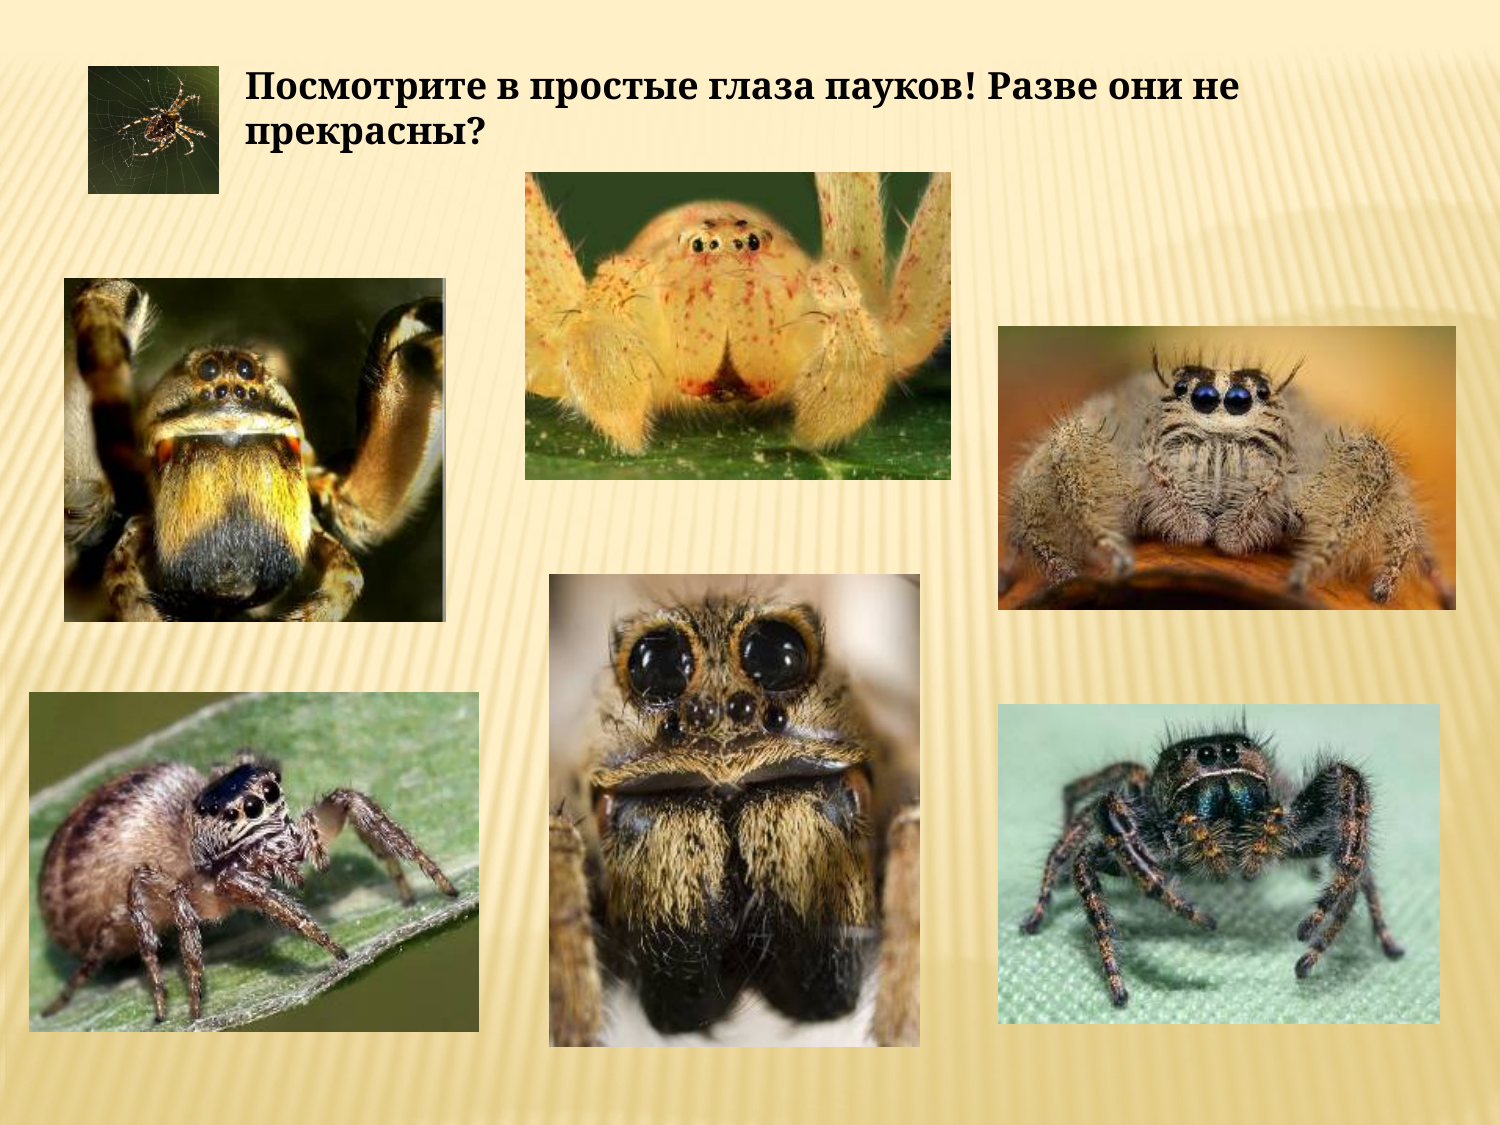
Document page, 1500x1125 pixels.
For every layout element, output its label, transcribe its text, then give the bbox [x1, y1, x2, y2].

picture [64, 278, 447, 622]
picture [997, 703, 1440, 1024]
text_box Посмотрите в простые глаза пауков! Разве они не прекрасны? [230, 54, 1436, 160]
picture [29, 692, 479, 1033]
picture [548, 573, 920, 1048]
picture [88, 66, 219, 195]
picture [997, 325, 1456, 610]
picture [525, 172, 952, 480]
